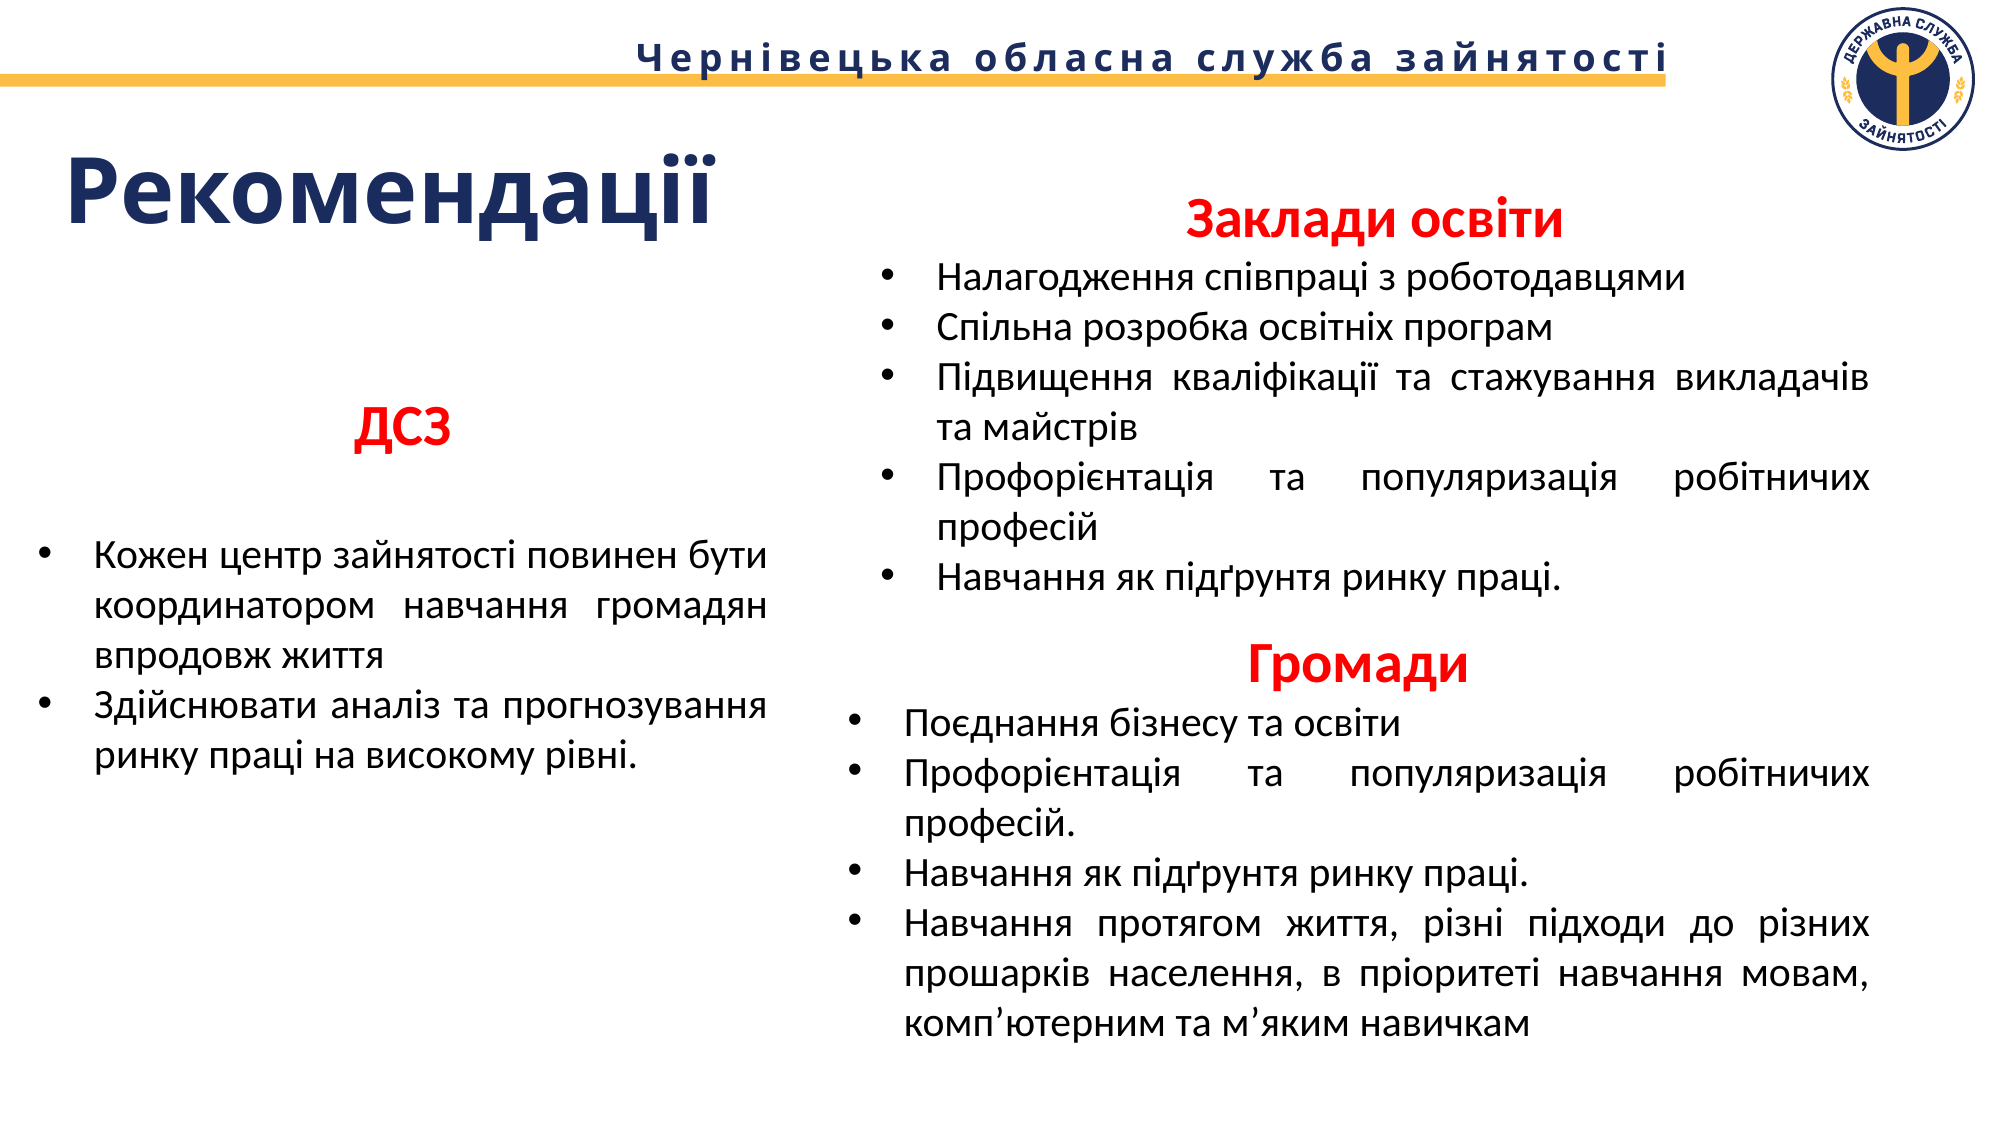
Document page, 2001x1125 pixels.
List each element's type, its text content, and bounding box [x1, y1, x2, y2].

text_box [0, 73, 621, 88]
text_box Чернівецька обласна служба зайнятості [621, 26, 1687, 88]
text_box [1824, 0, 1983, 159]
text_box Громади Поєднання бізнесу та освіти Профорієнтація та популяризація робітничих професій. Навчання як підґрунтя ринку праці. Навчання протягом життя, різні підходи до різних прошарків населення, в пріоритеті навчання мовам, комп’ютерним та м’яким навичкам [832, 616, 1886, 1125]
text_box ДСЗ Кожен центр зайнятості повинен бути координатором навчання громадян впродовж життя Здійснювати аналіз та прогнозування ринку праці на високому рівні. [22, 379, 783, 880]
title Рекомендації [48, 144, 1952, 243]
text_box Заклади освіти Налагодження співпраці з роботодавцями Спільна розробка освітніх програм Підвищення кваліфікації та стажування викладачів та майстрів Профорієнтація та популяризація робітничих професій Навчання як підґрунтя ринку праці. [865, 171, 1886, 616]
